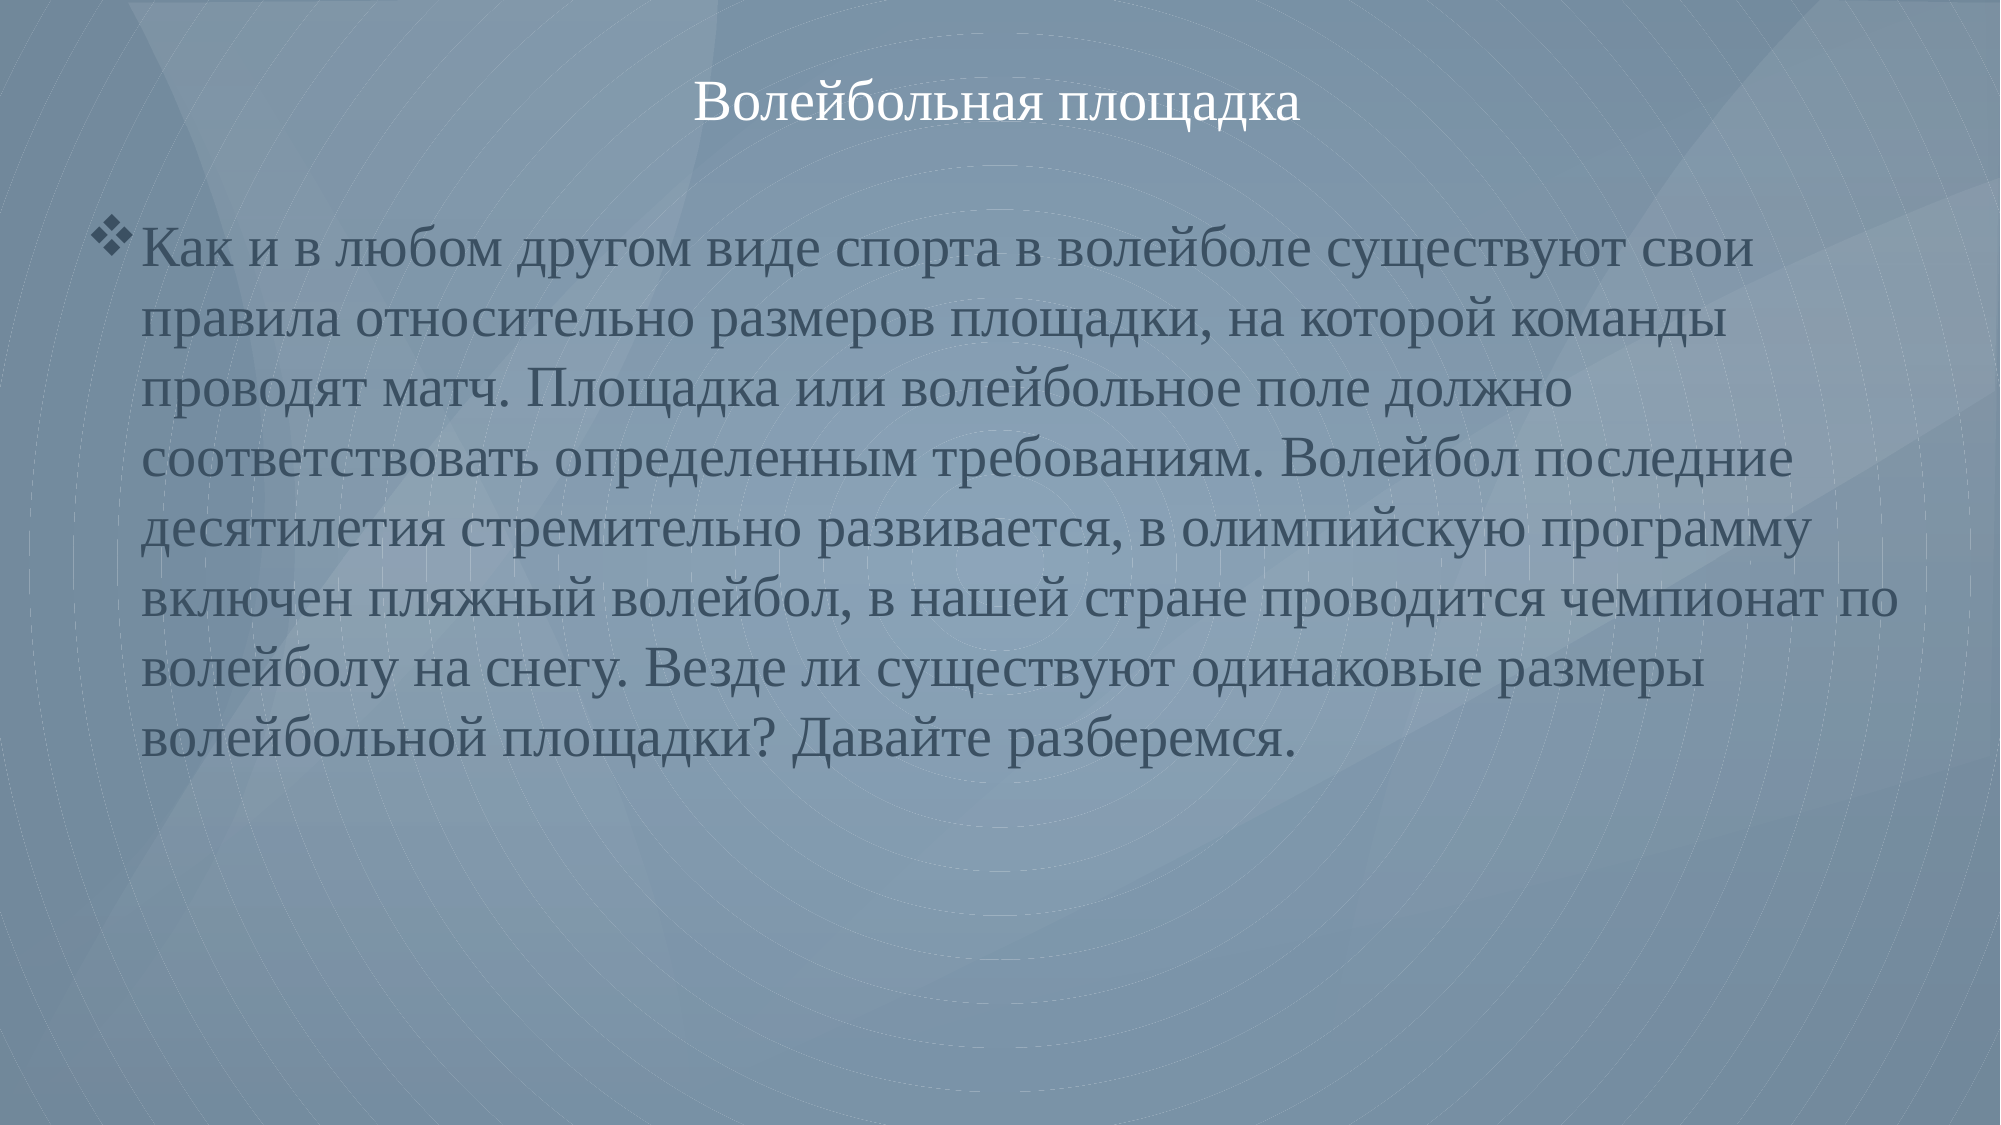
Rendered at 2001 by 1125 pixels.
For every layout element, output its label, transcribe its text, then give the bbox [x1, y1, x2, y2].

list Как и в любом другом виде спорта в волейболе существуют свои правила относительно размеров площадки, на которой команды проводят матч. Площадка или волейбольное поле должно соответствовать определенным требованиям. Волейбол последние десятилетия стремительно развивается, в олимпийскую программу включен пляжный волейбол, в нашей стране проводится чемпионат по волейболу на снегу. Везде ли существуют одинаковые размеры волейбольной площадки? Давайте разберемся. [70, 200, 1925, 1029]
title Волейбольная площадка [70, 20, 1925, 175]
